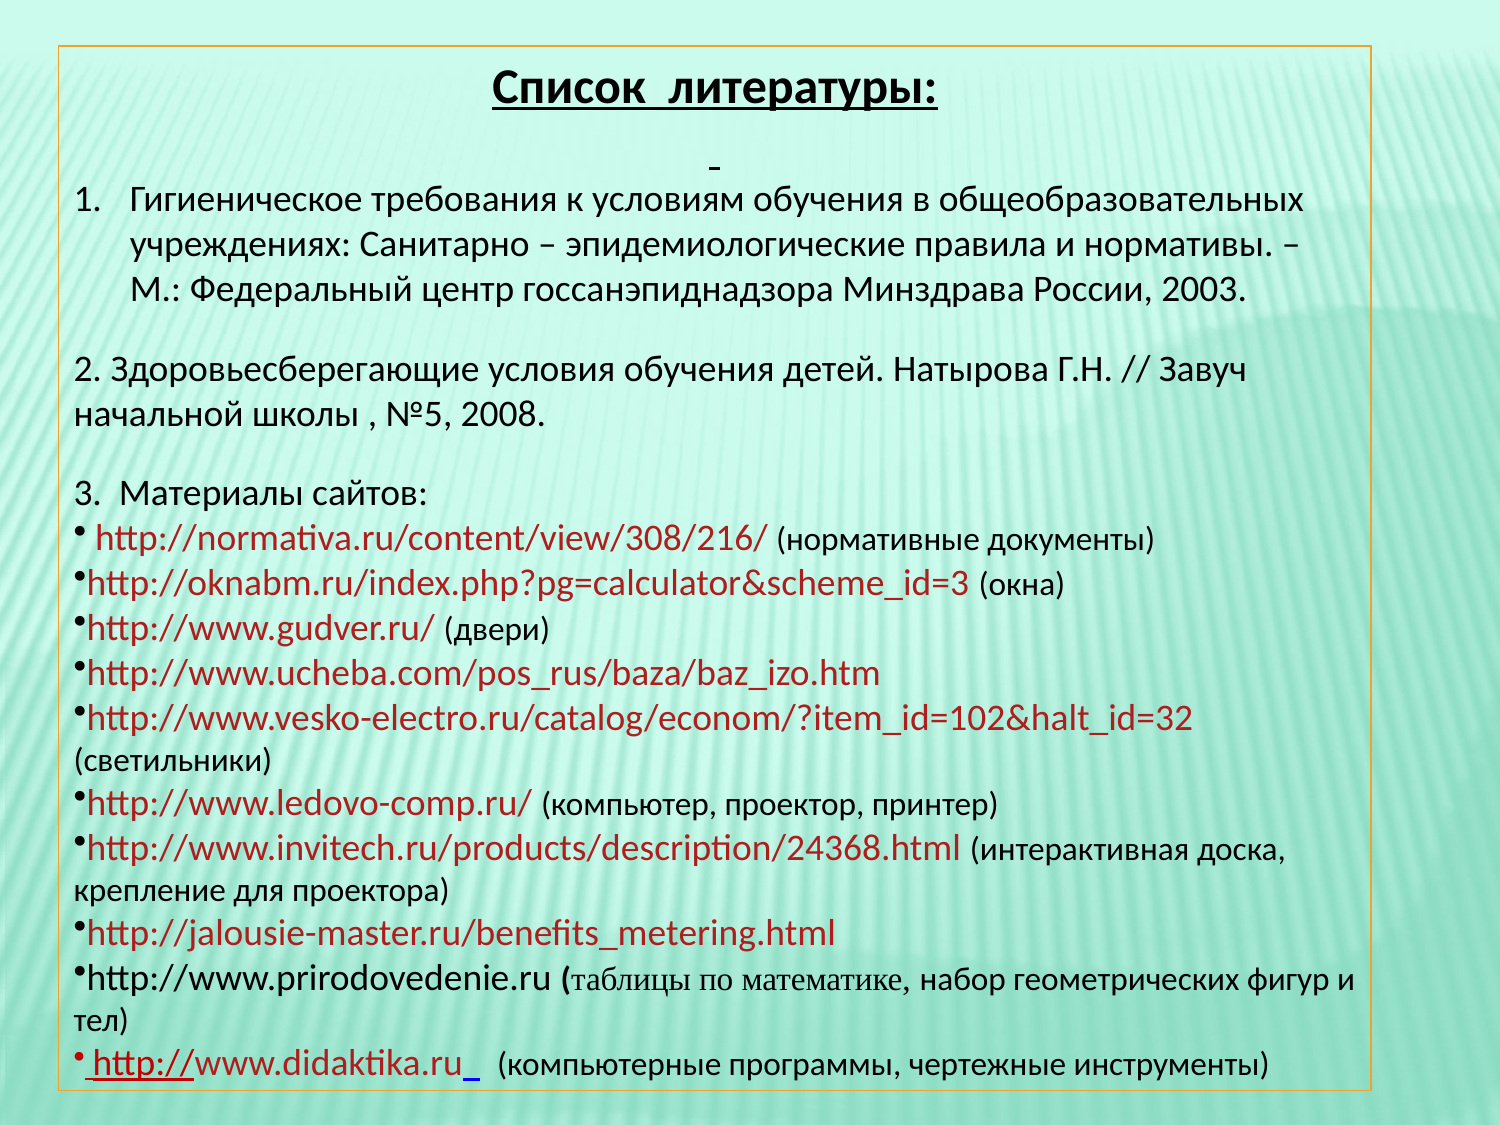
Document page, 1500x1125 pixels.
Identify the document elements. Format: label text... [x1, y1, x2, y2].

text_box Список литературы: Гигиеническое требования к условиям обучения в общеобразовательных учреждениях: Санитарно – эпидемиологические правила и нормативы. – М.: Федеральный центр госсанэпиднадзора Минздрава России, 2003. 2. Здоровьесберегающие условия обучения детей. Натырова Г.Н. // Завуч начальной школы , №5, 2008. 3. Материалы сайтов: http://normativa.ru/content/view/308/216/ (нормативные документы) http://oknabm.ru/index.php?pg=calculator&scheme_id=3 (окна) http://www.gudver.ru/ (двери) http://www.ucheba.com/pos_rus/baza/baz_izo.htm http://www.vesko-electro.ru/catalog/econom/?item_id=102&halt_id=32 (светильники) http://www.ledovo-comp.ru/ (компьютер, проектор, принтер) http://www.invitech.ru/products/description/24368.html (интерактивная доска, крепление для проектора) http://jalousie-master.ru/benefits_metering.html http://www.prirodovedenie.ru (таблицы по математике, набор геометрических фигур и тел) http://www.didaktika.ru (компьютерные программы, чертежные инструменты) [58, 46, 1372, 1091]
